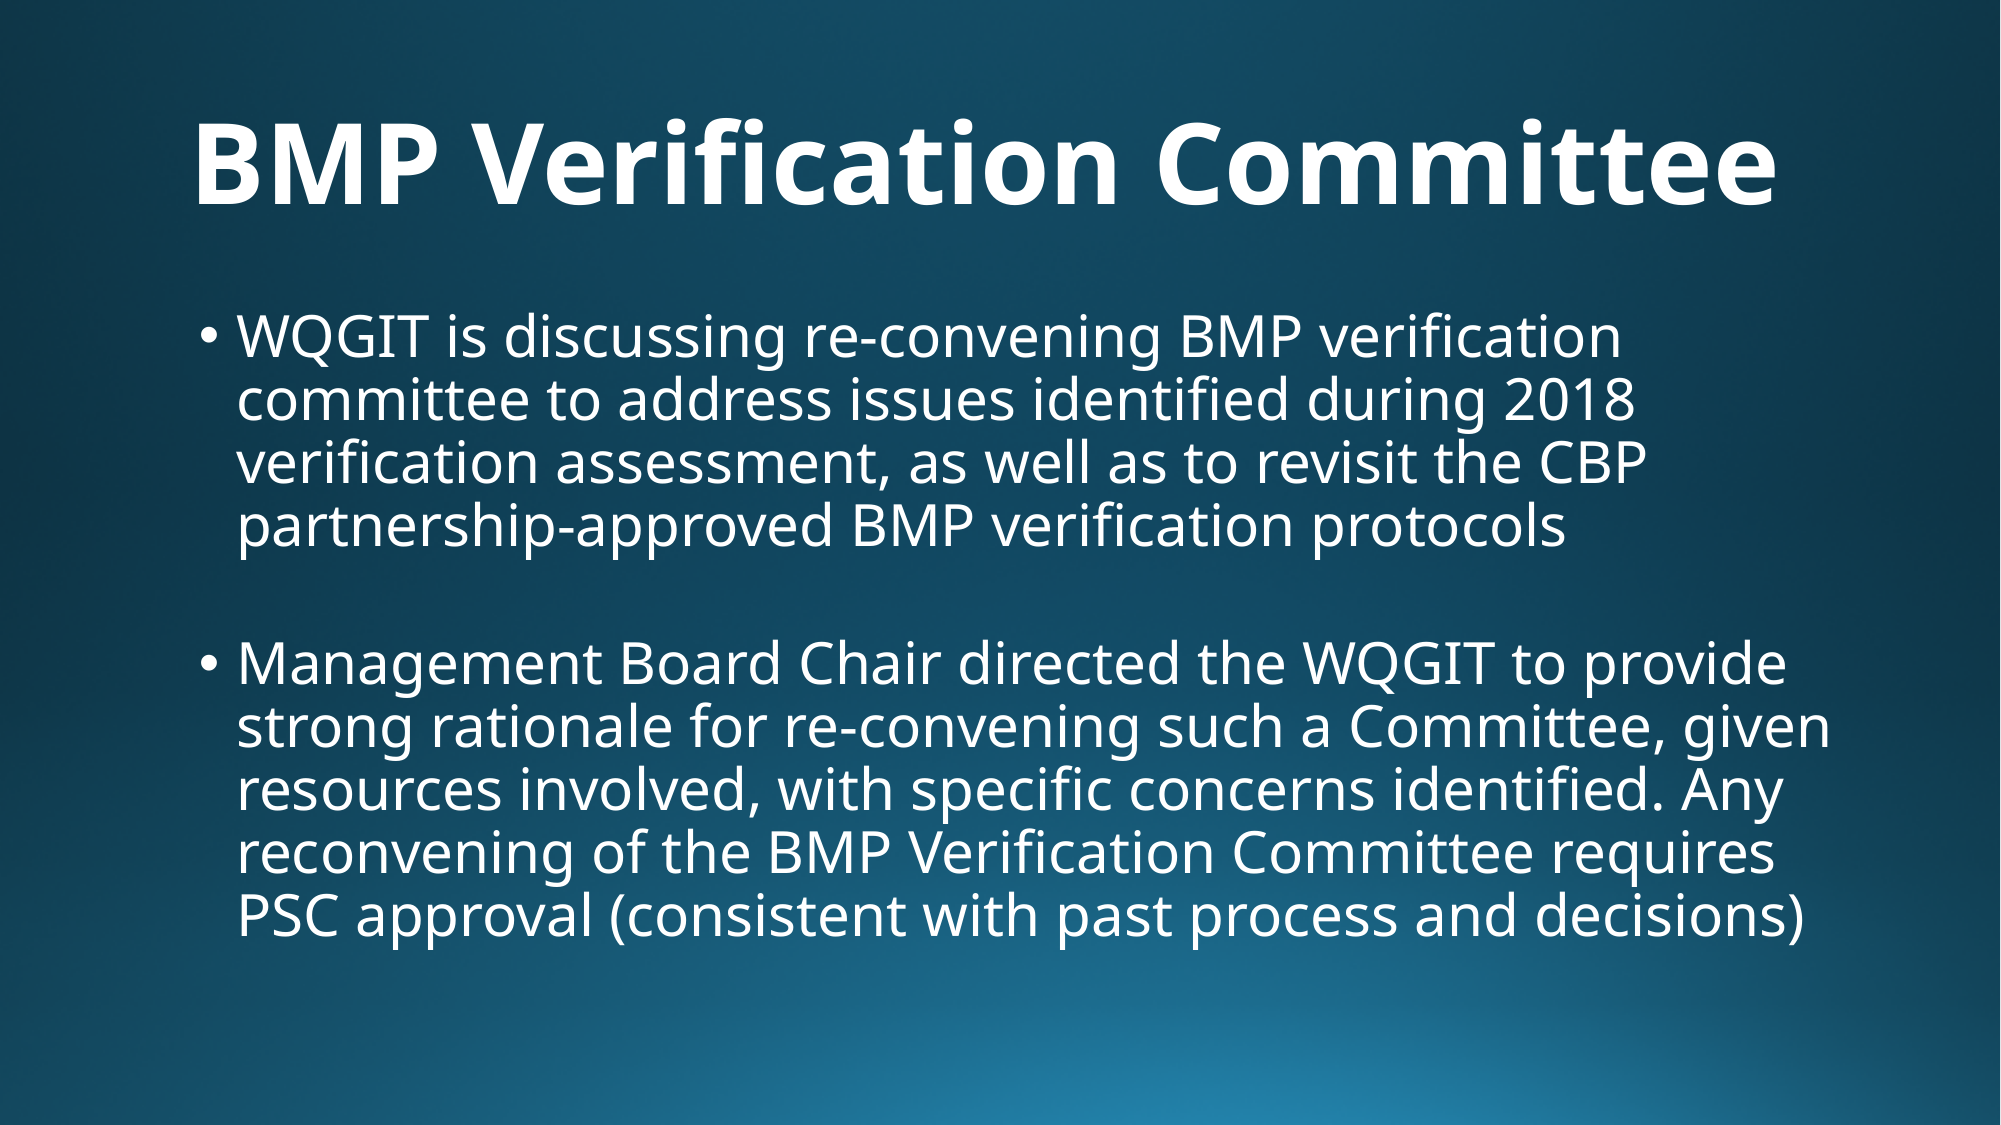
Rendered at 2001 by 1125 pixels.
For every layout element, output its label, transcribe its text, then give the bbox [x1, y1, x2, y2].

list WQGIT is discussing re-convening BMP verification committee to address issues identified during 2018 verification assessment, as well as to revisit the CBP partnership-approved BMP verification protocols Management Board Chair directed the WQGIT to provide strong rationale for re-convening such a Committee, given resources involved, with specific concerns identified. Any reconvening of the BMP Verification Committee requires PSC approval (consistent with past process and decisions) [183, 299, 1863, 1014]
picture [0, 0, 2001, 1125]
title BMP Verification Committee [137, 59, 1863, 278]
